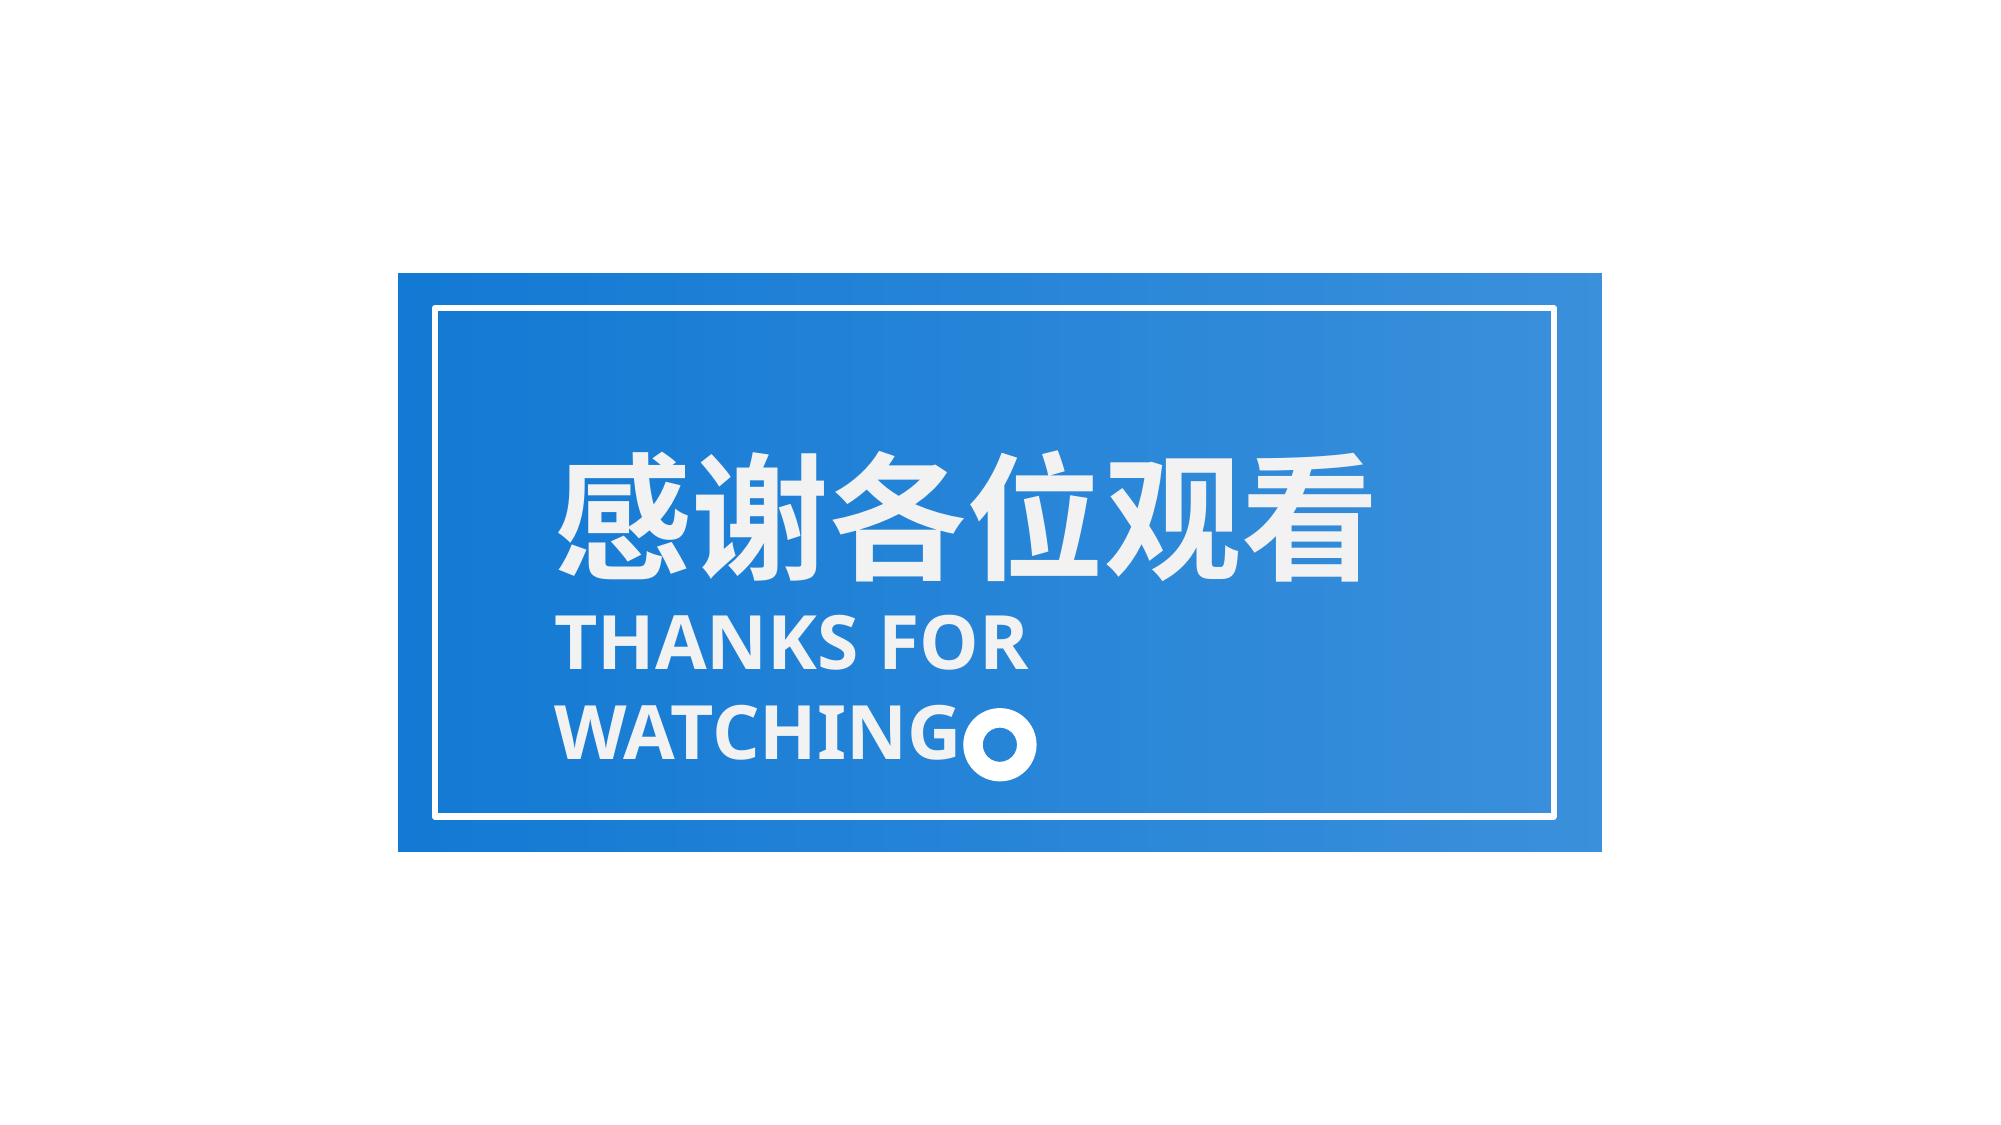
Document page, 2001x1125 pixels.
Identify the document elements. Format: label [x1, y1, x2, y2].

text_box [398, 273, 1602, 852]
